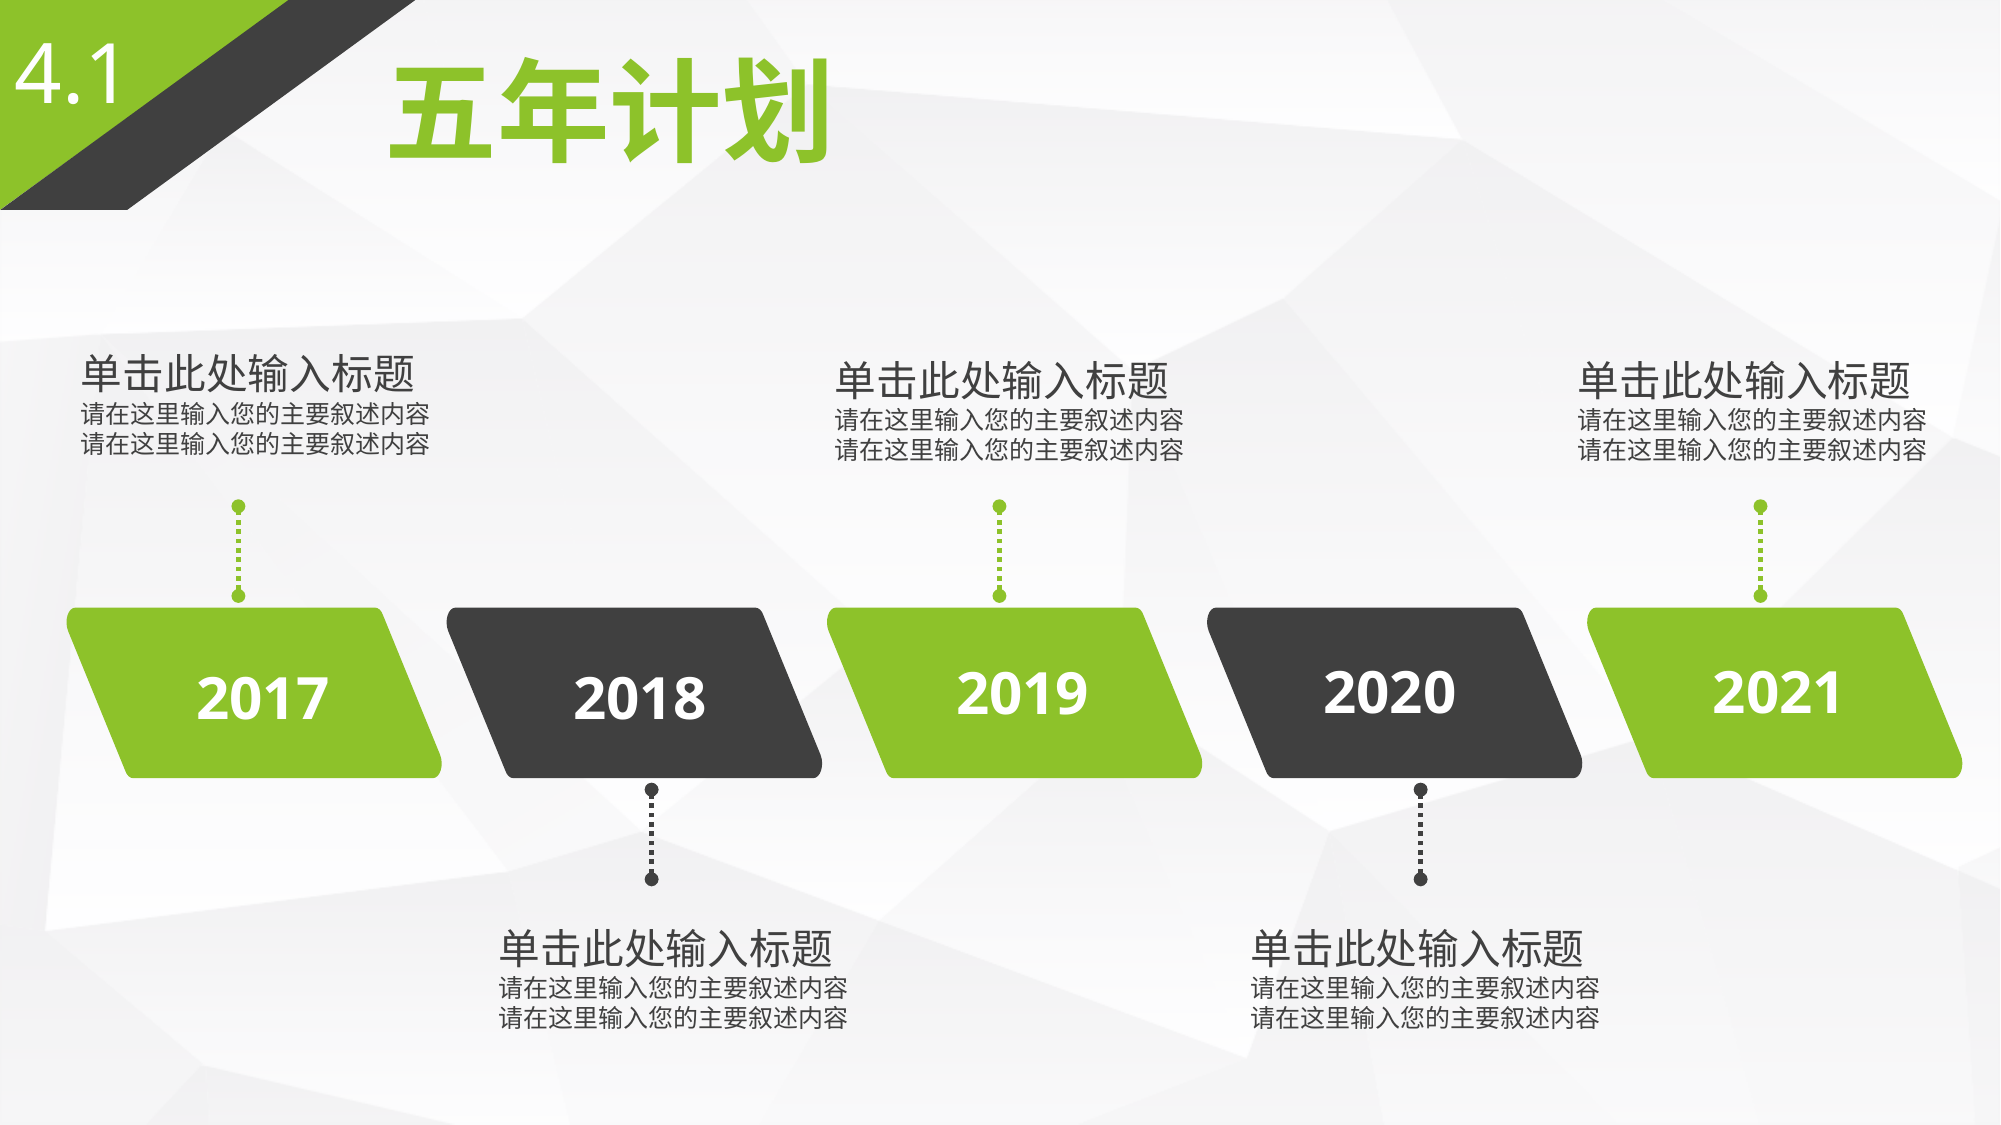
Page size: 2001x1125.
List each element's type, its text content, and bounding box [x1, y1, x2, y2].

text_box 单击此处输入标题 请在这里输入您的主要叙述内容 请在这里输入您的主要叙述内容 [1235, 915, 1616, 1121]
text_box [1584, 607, 1965, 779]
text_box [0, 0, 285, 101]
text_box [824, 607, 1204, 779]
text_box 4.1 [0, 13, 147, 128]
text_box 五年计划 [373, 34, 1068, 182]
picture [0, 0, 2001, 1125]
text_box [1204, 607, 1584, 779]
text_box [0, 0, 418, 211]
text_box 单击此处输入标题 请在这里输入您的主要叙述内容 请在这里输入您的主要叙述内容 [483, 915, 864, 1121]
text_box 单击此处输入标题 请在这里输入您的主要叙述内容 请在这里输入您的主要叙述内容 [820, 347, 1200, 552]
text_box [445, 607, 824, 779]
text_box 单击此处输入标题 请在这里输入您的主要叙述内容 请在这里输入您的主要叙述内容 [1562, 347, 1943, 552]
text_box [64, 607, 445, 779]
text_box 单击此处输入标题 请在这里输入您的主要叙述内容 请在这里输入您的主要叙述内容 [66, 340, 446, 546]
text_box [0, 128, 109, 208]
